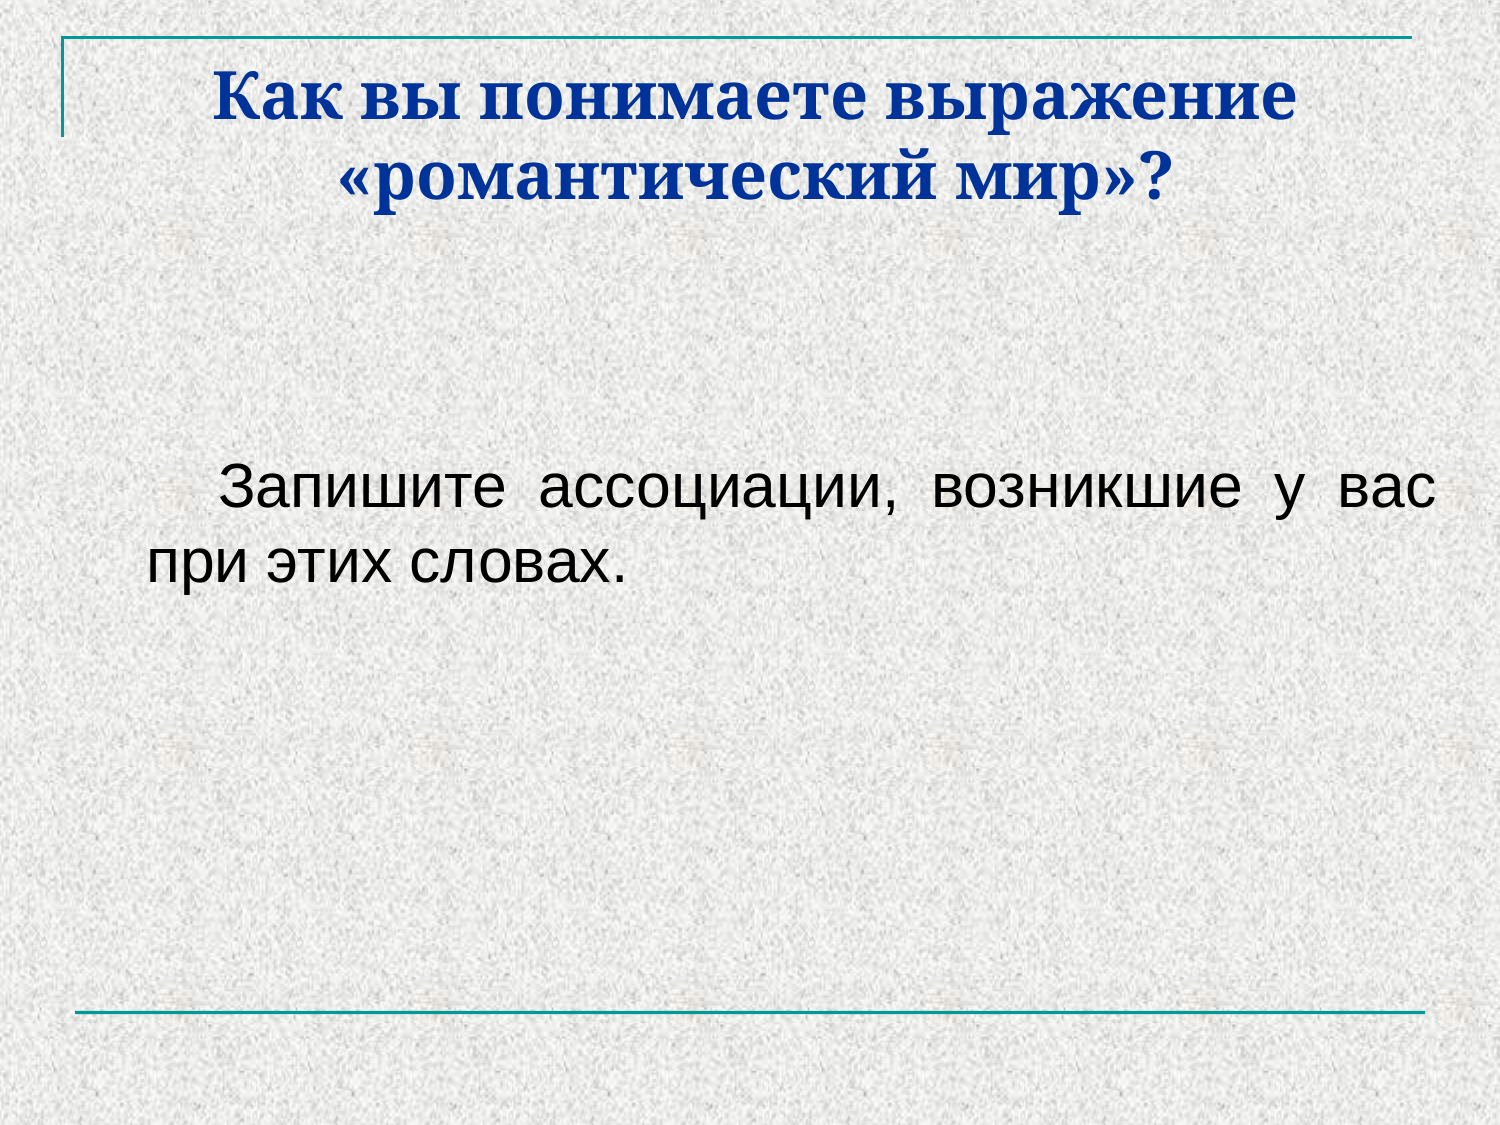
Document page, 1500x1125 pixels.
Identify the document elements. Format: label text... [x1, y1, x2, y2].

list Запишите ассоциации, возникшие у вас при этих словах. [74, 262, 1454, 1006]
picture [0, 0, 1500, 1125]
title Как вы понимаете выражение «романтический мир»? [58, 45, 1454, 233]
